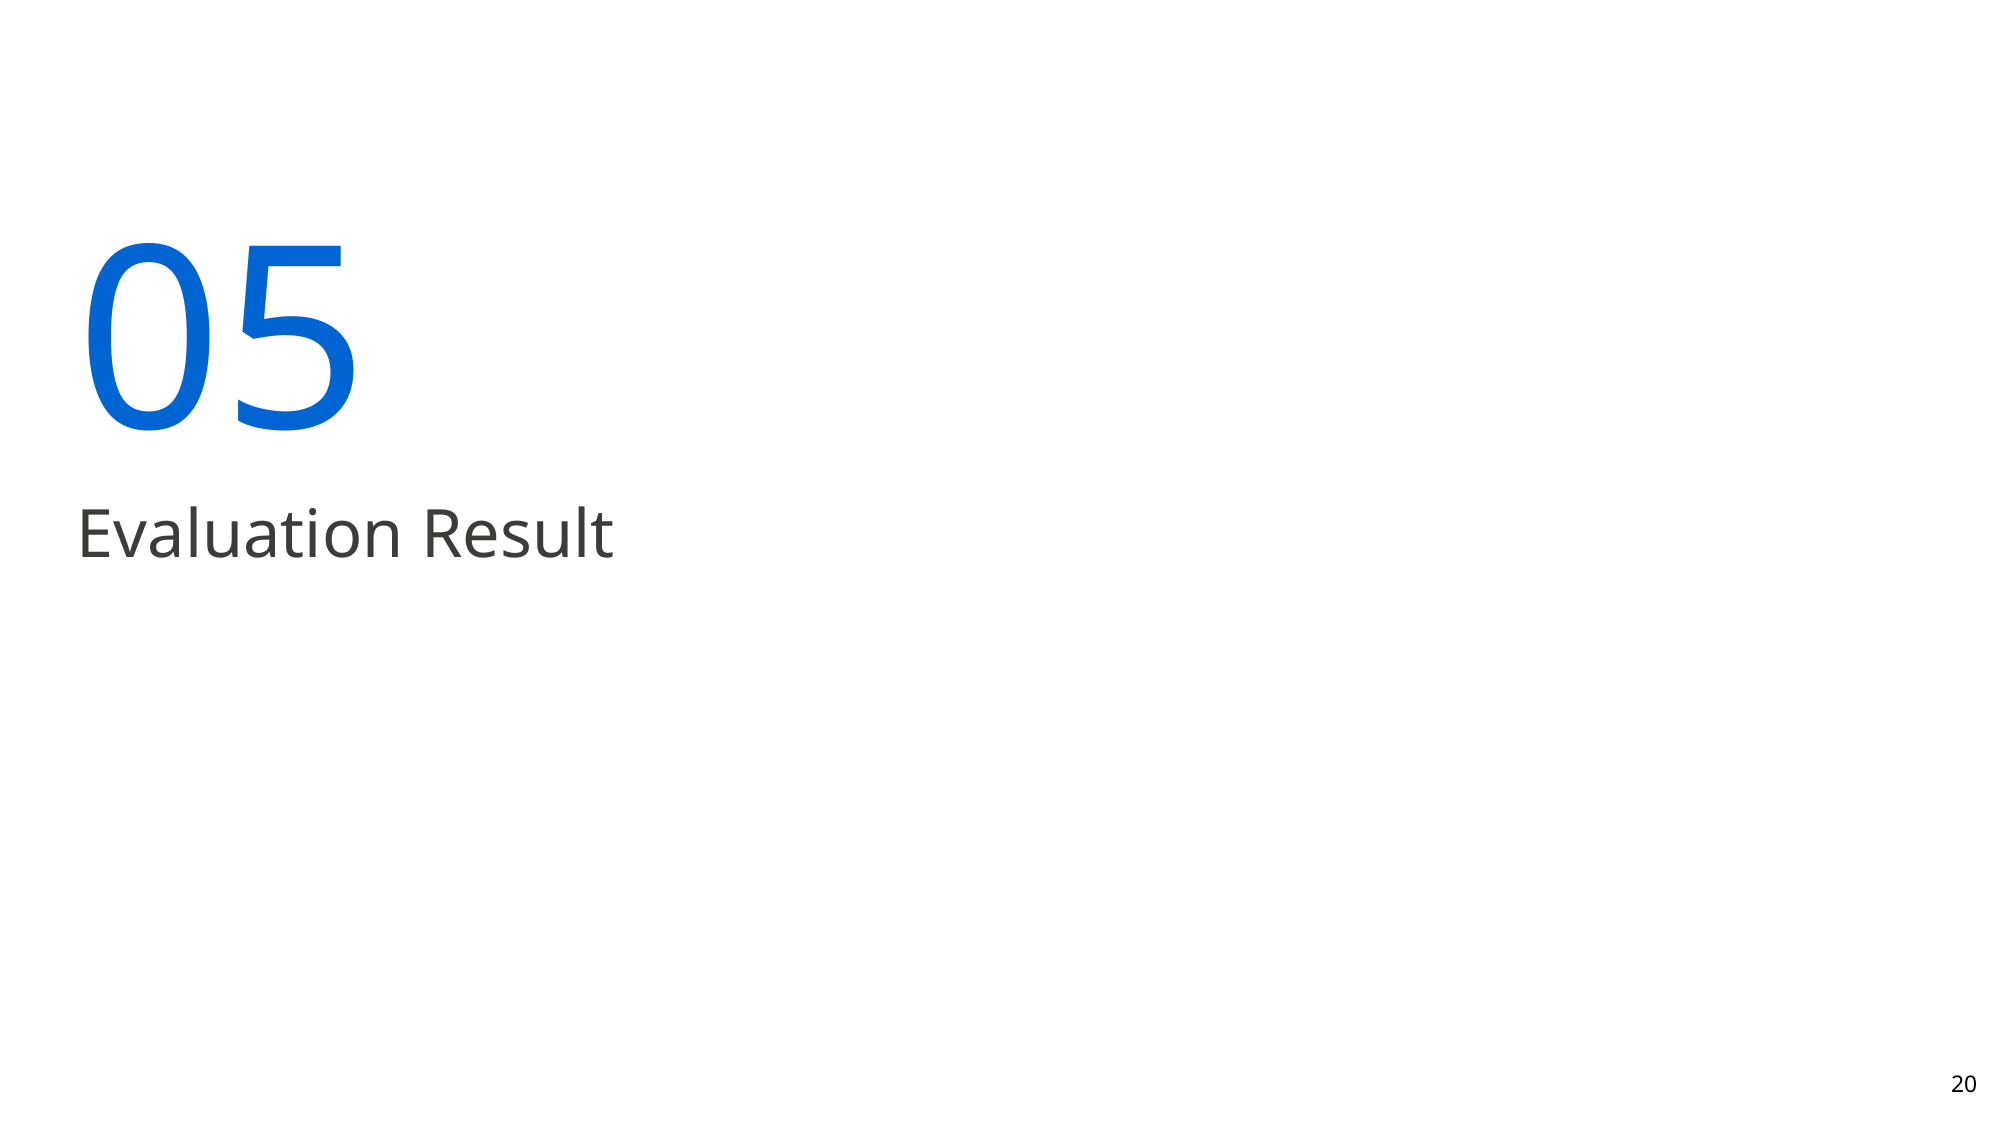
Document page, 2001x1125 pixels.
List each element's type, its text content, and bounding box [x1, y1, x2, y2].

list 05 [0, 0, 542, 480]
title Evaluation Result [76, 499, 974, 589]
